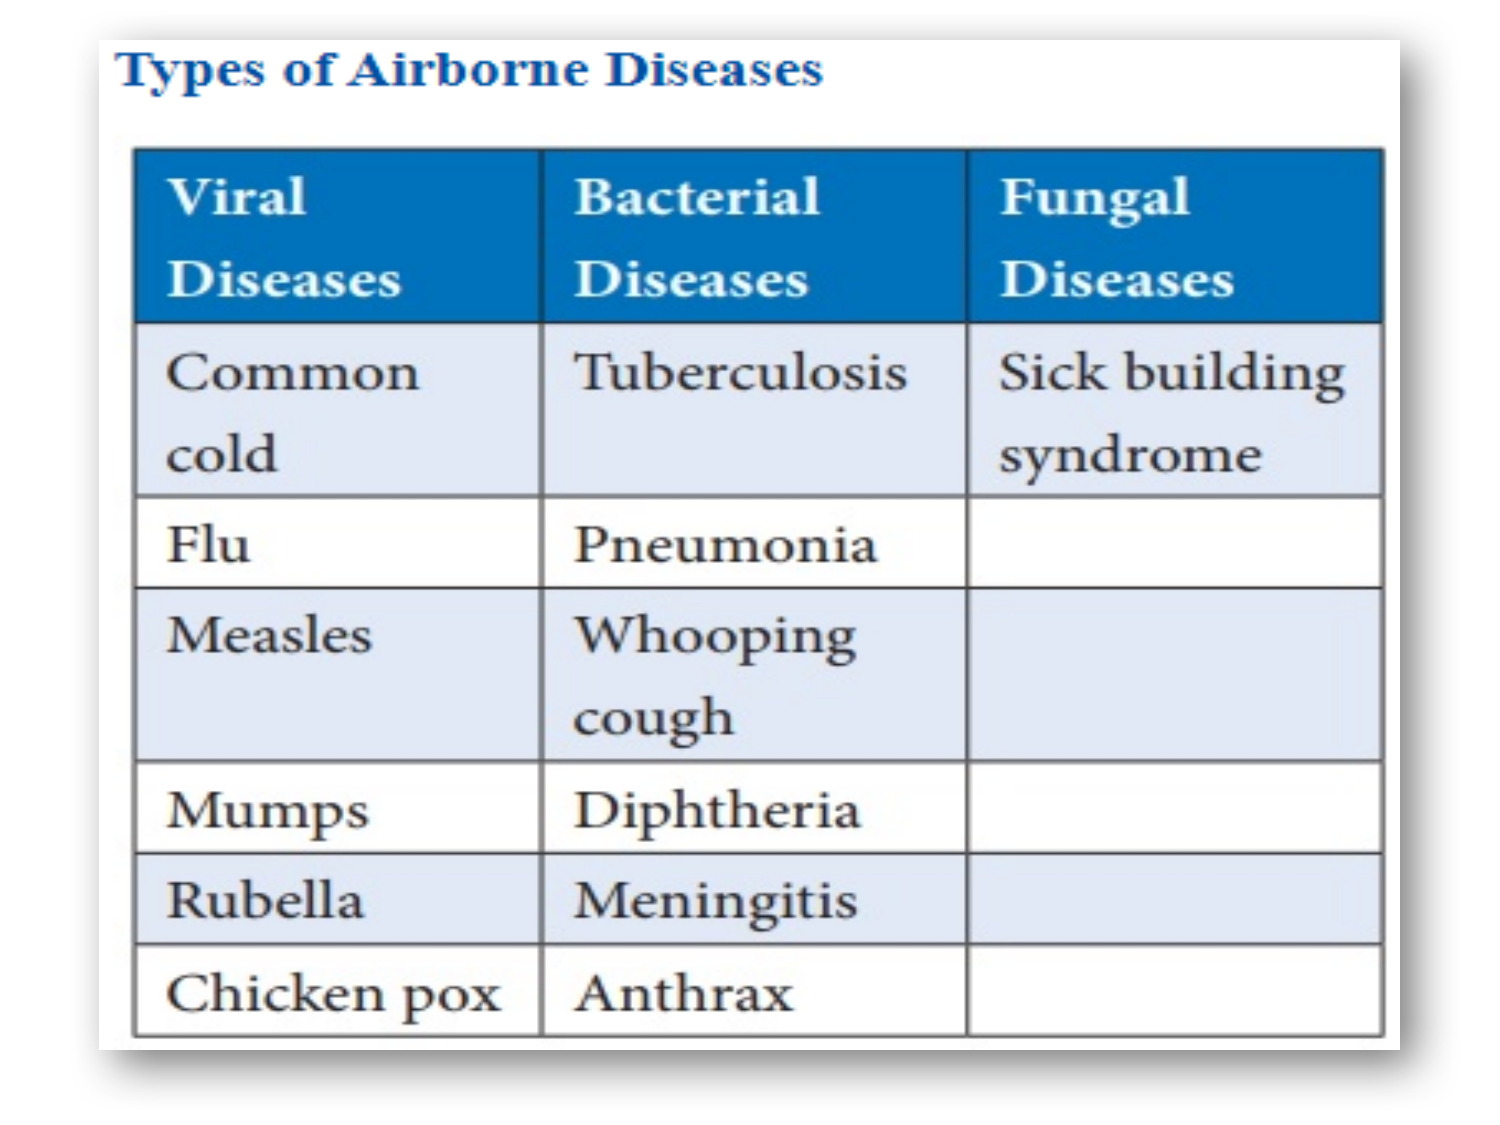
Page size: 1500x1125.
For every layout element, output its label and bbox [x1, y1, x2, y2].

picture [99, 40, 1401, 1051]
